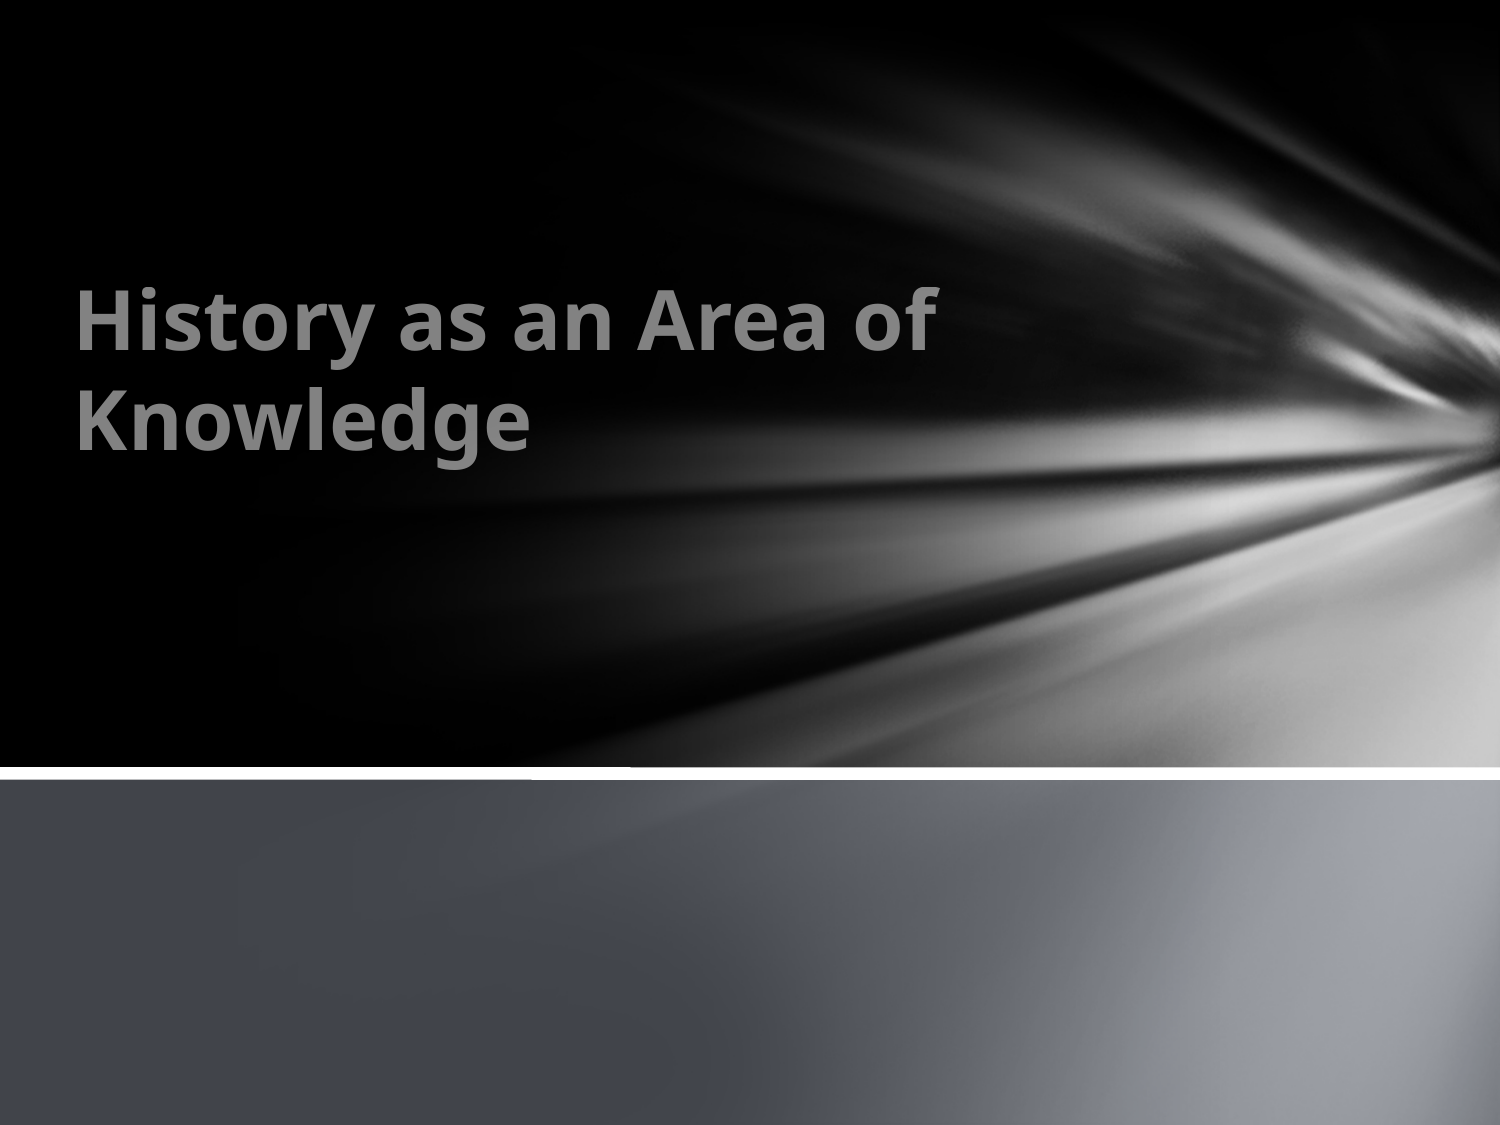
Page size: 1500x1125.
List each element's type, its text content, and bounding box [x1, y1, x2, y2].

title History as an Area of Knowledge [57, 75, 1318, 475]
